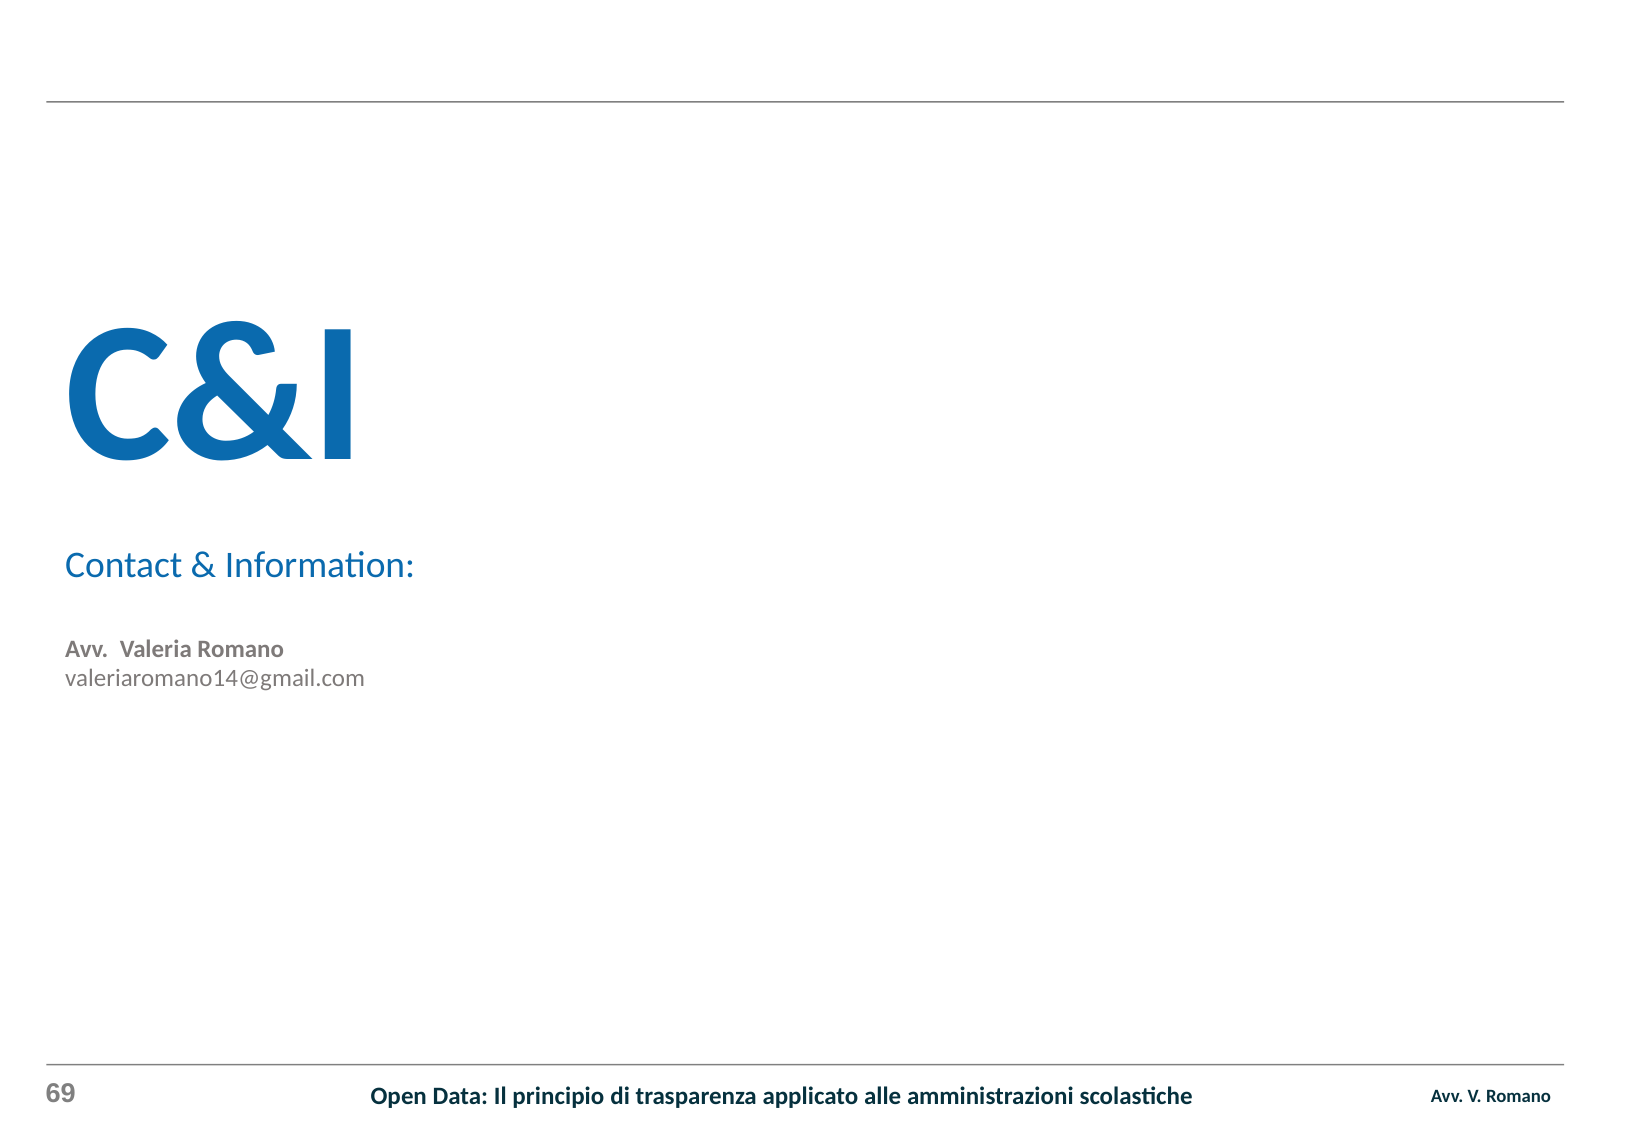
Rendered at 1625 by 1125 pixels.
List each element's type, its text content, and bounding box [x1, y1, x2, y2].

text_box C&I Contact & Information: Avv. Valeria Romano valeriaromano14@gmail.com [50, 101, 1556, 925]
